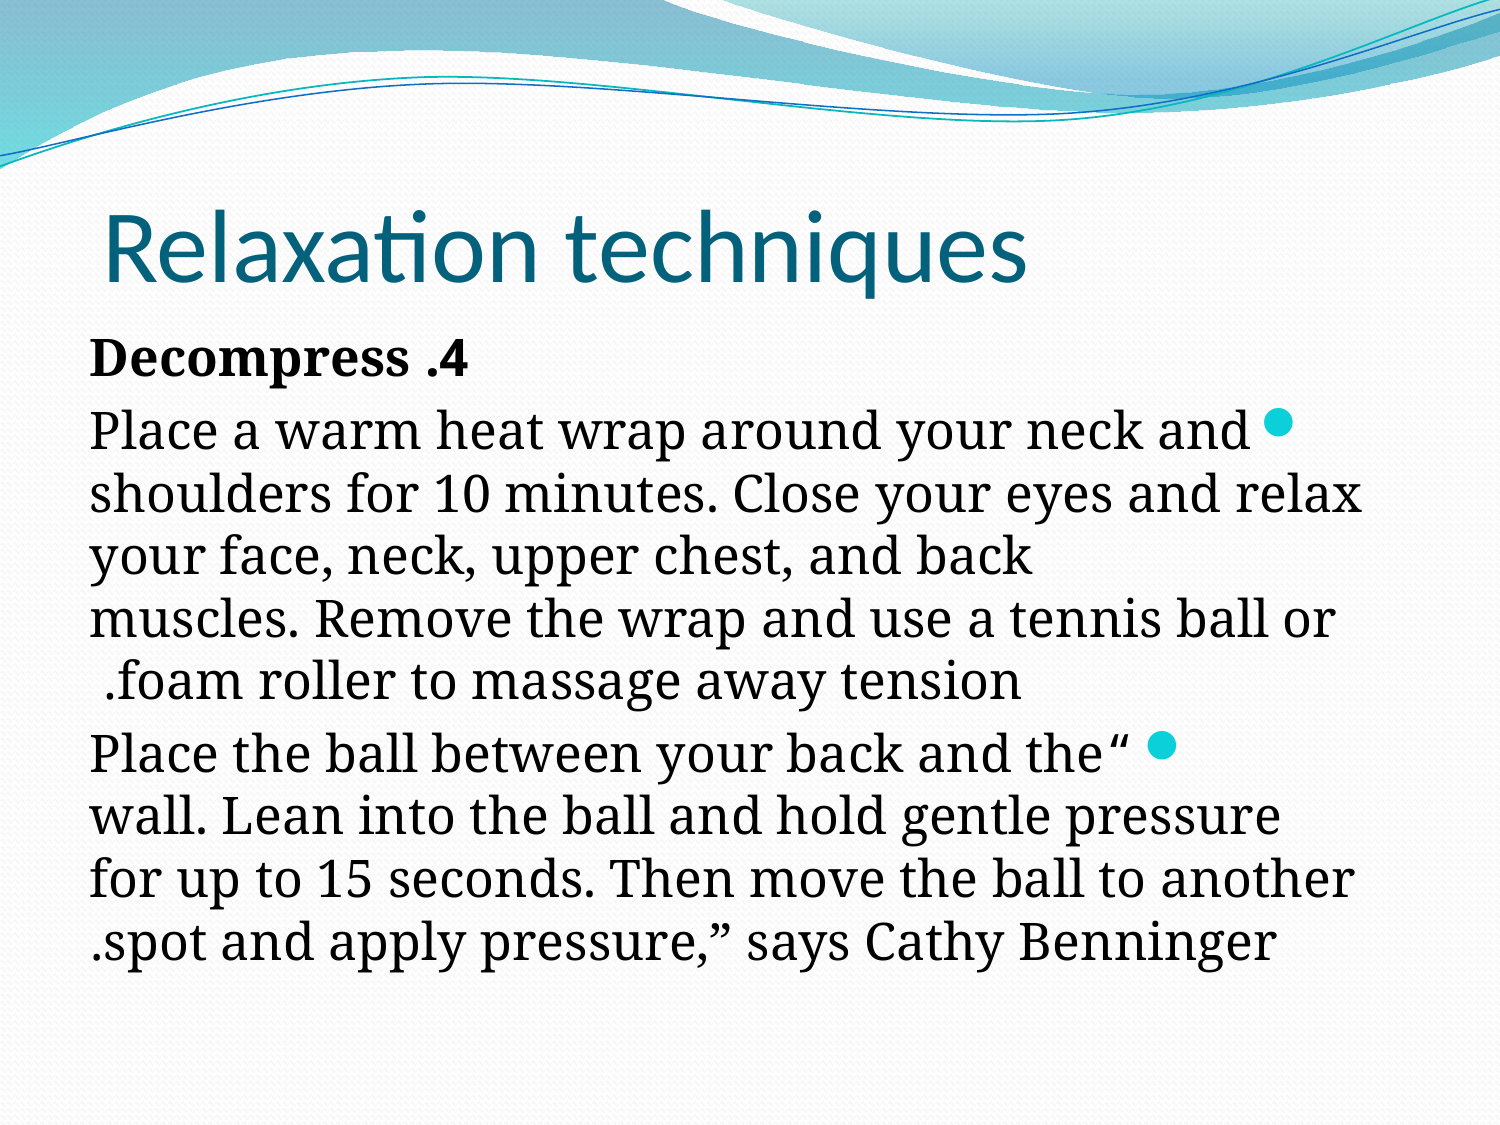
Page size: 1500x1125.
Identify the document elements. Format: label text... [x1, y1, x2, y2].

list 4. Decompress Place a warm heat wrap around your neck and shoulders for 10 minutes. Close your eyes and relax your face, neck, upper chest, and back muscles. Remove the wrap and use a tennis ball or foam roller to massage away tension. “Place the ball between your back and the wall. Lean into the ball and hold gentle pressure for up to 15 seconds. Then move the ball to another spot and apply pressure,” says Cathy Benninger. [75, 317, 1425, 1038]
title Relaxation techniques [75, 115, 1425, 303]
